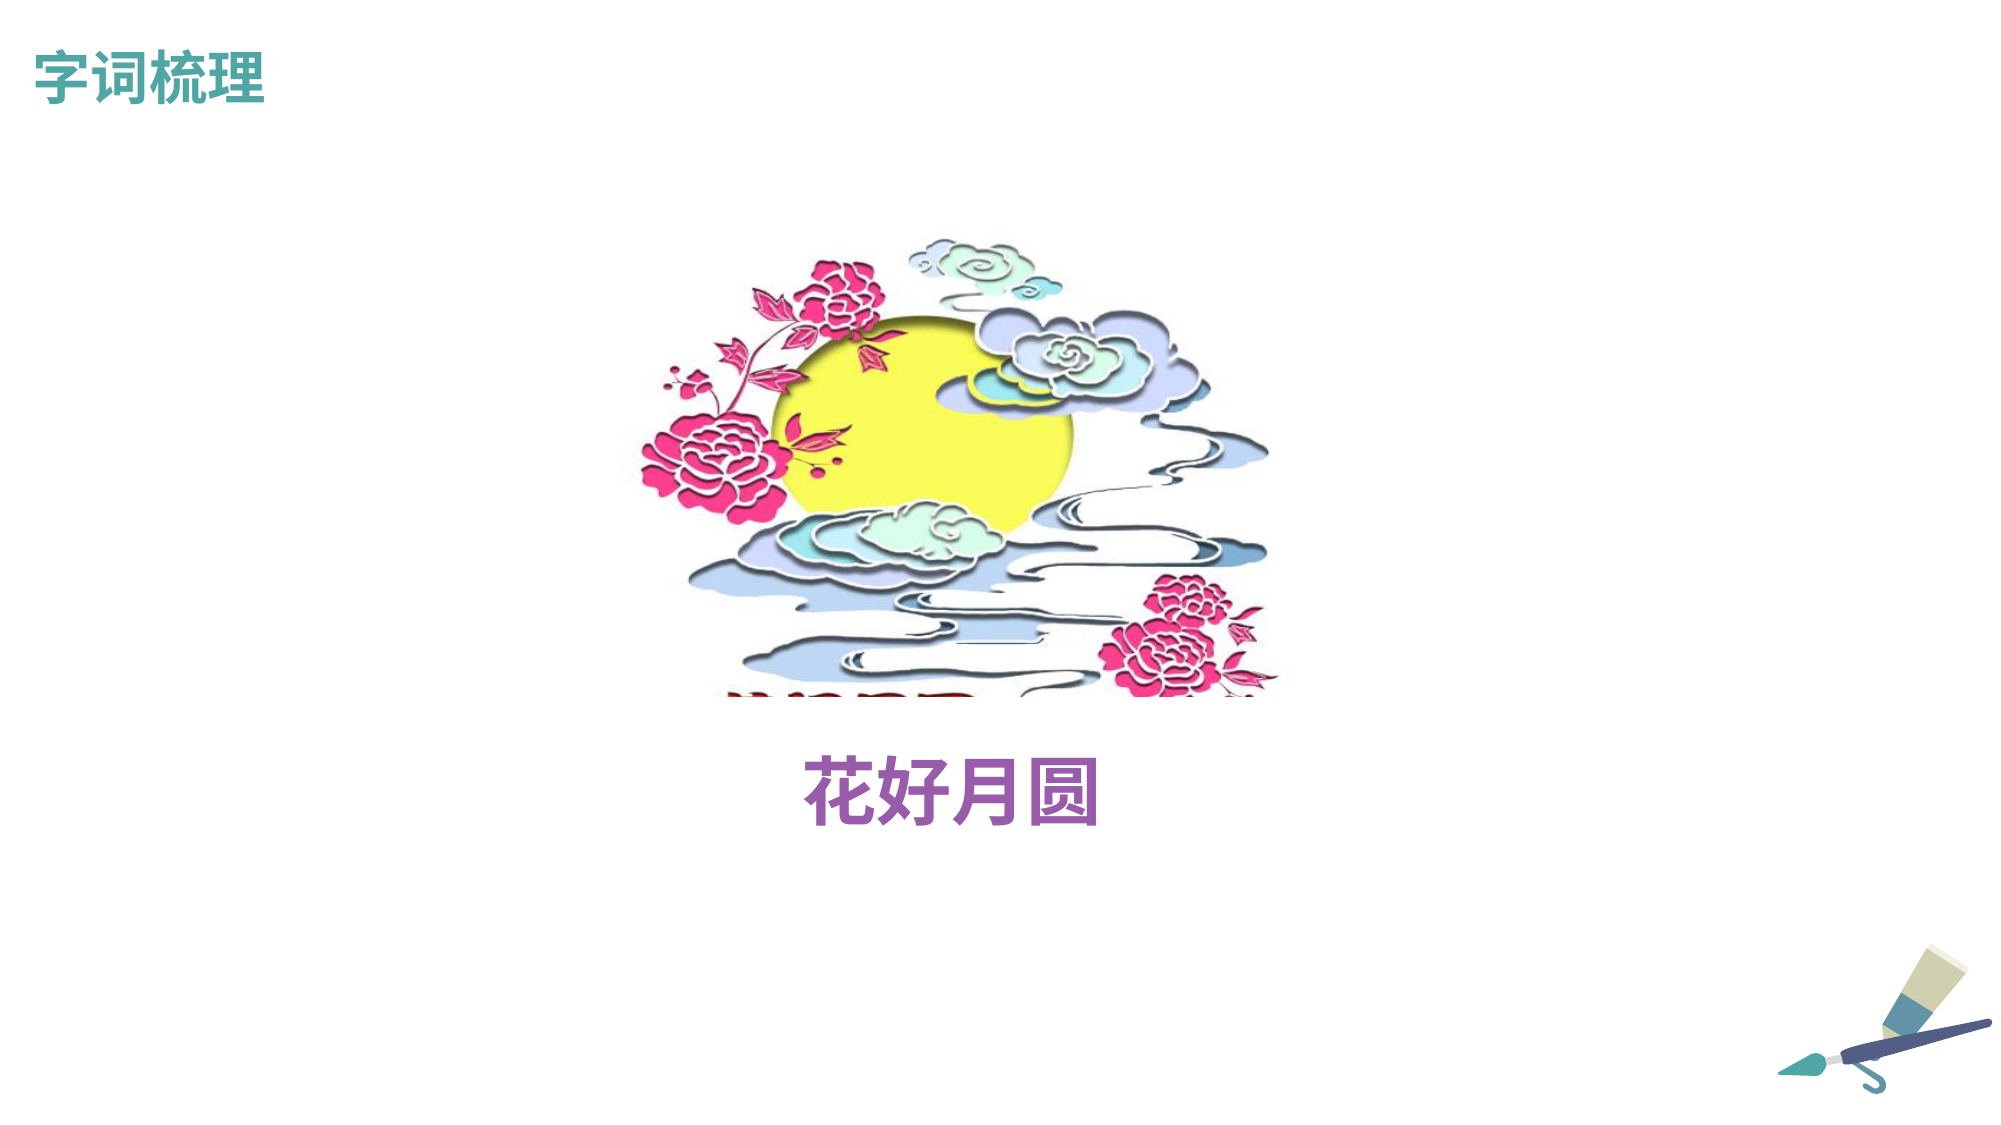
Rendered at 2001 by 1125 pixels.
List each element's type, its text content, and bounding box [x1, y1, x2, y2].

text_box 花好月圆 [601, 737, 1302, 843]
text_box 字词梳理 [17, 34, 281, 119]
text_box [1811, 945, 1974, 1125]
picture [592, 227, 1311, 697]
